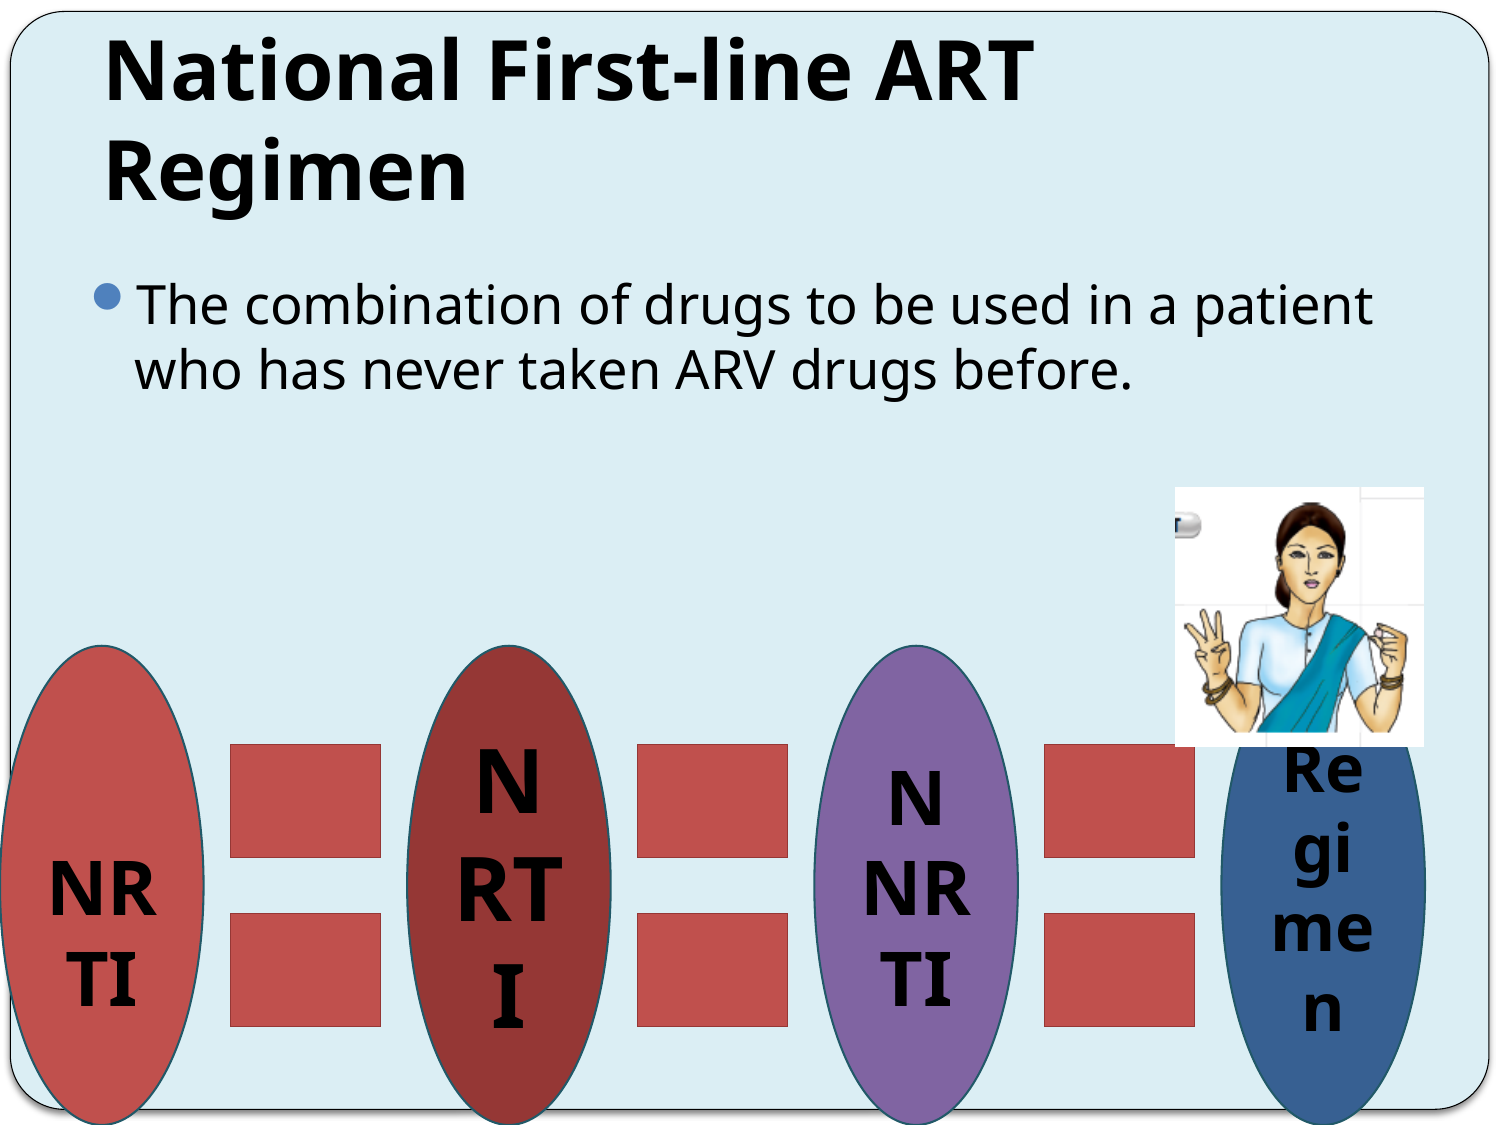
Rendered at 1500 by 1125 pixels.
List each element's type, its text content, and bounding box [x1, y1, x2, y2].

picture [1174, 487, 1424, 748]
list The combination of drugs to be used in a patient who has never taken ARV drugs before. [74, 262, 1426, 538]
title National First-line ART Regimen [87, 44, 1426, 233]
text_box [0, 645, 1426, 1125]
